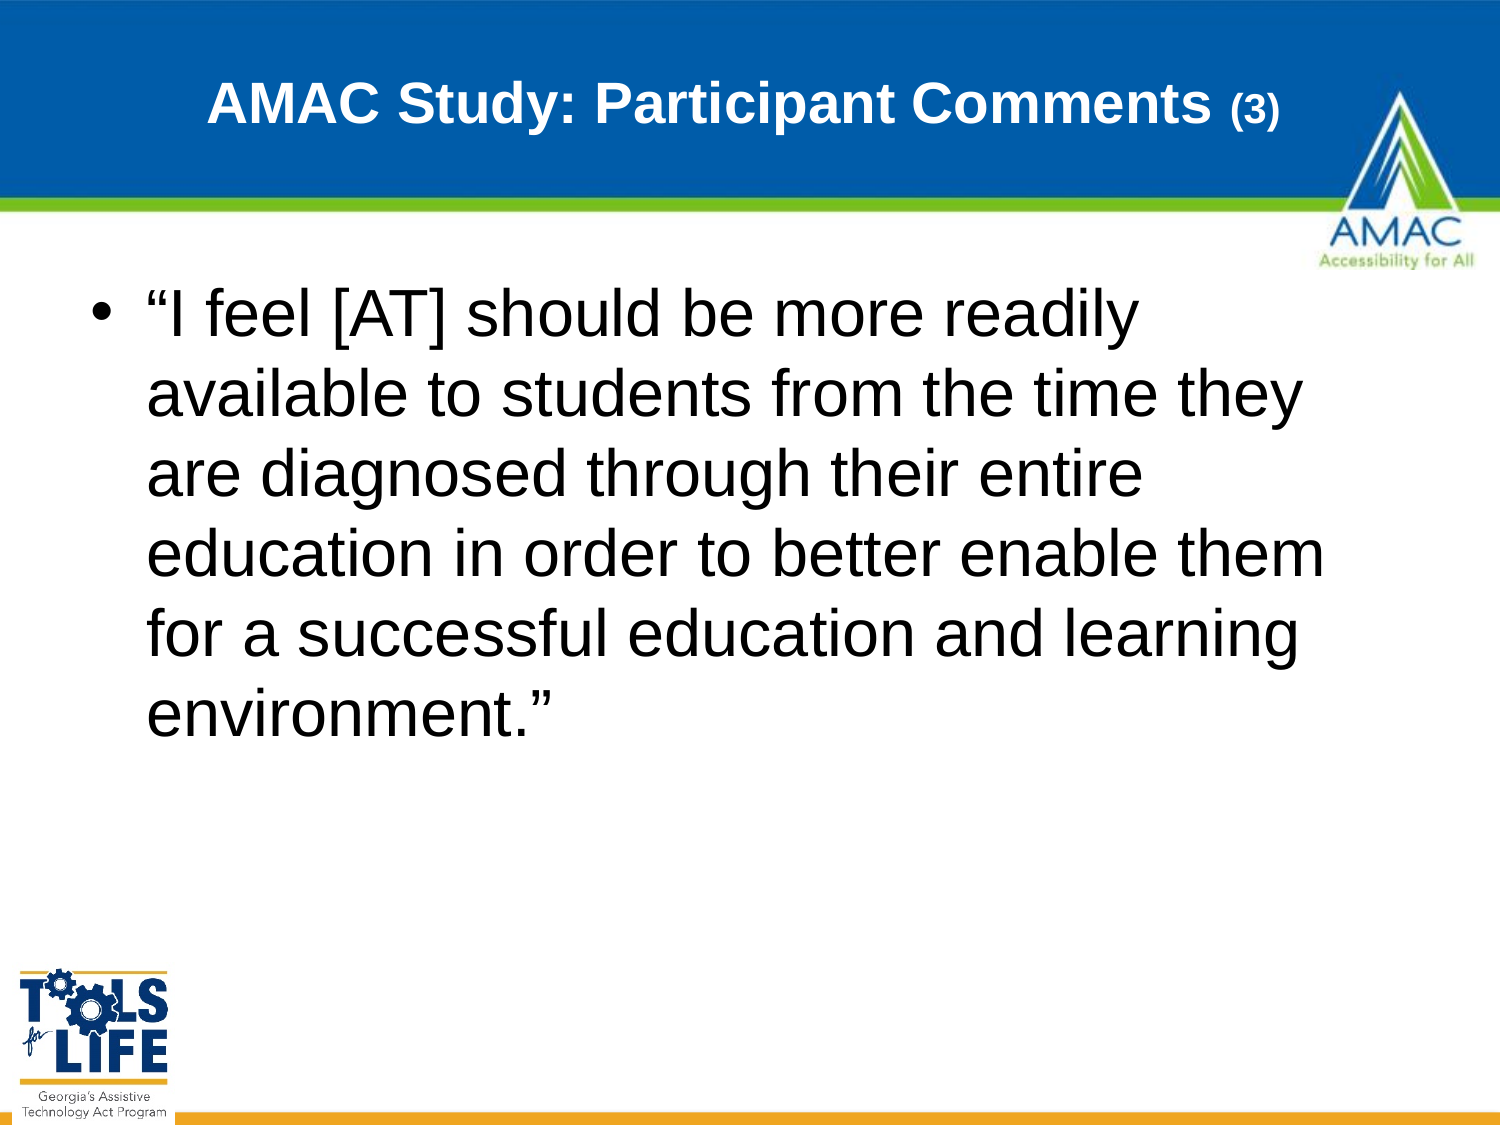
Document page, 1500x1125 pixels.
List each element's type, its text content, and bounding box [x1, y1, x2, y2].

title AMAC Study: Participant Comments (3) [62, 0, 1425, 200]
picture [12, 962, 175, 1125]
picture [0, 0, 1500, 270]
list “I feel [AT] should be more readily available to students from the time they are diagnosed through their entire education in order to better enable them for a successful education and learning environment.” [75, 262, 1425, 1005]
